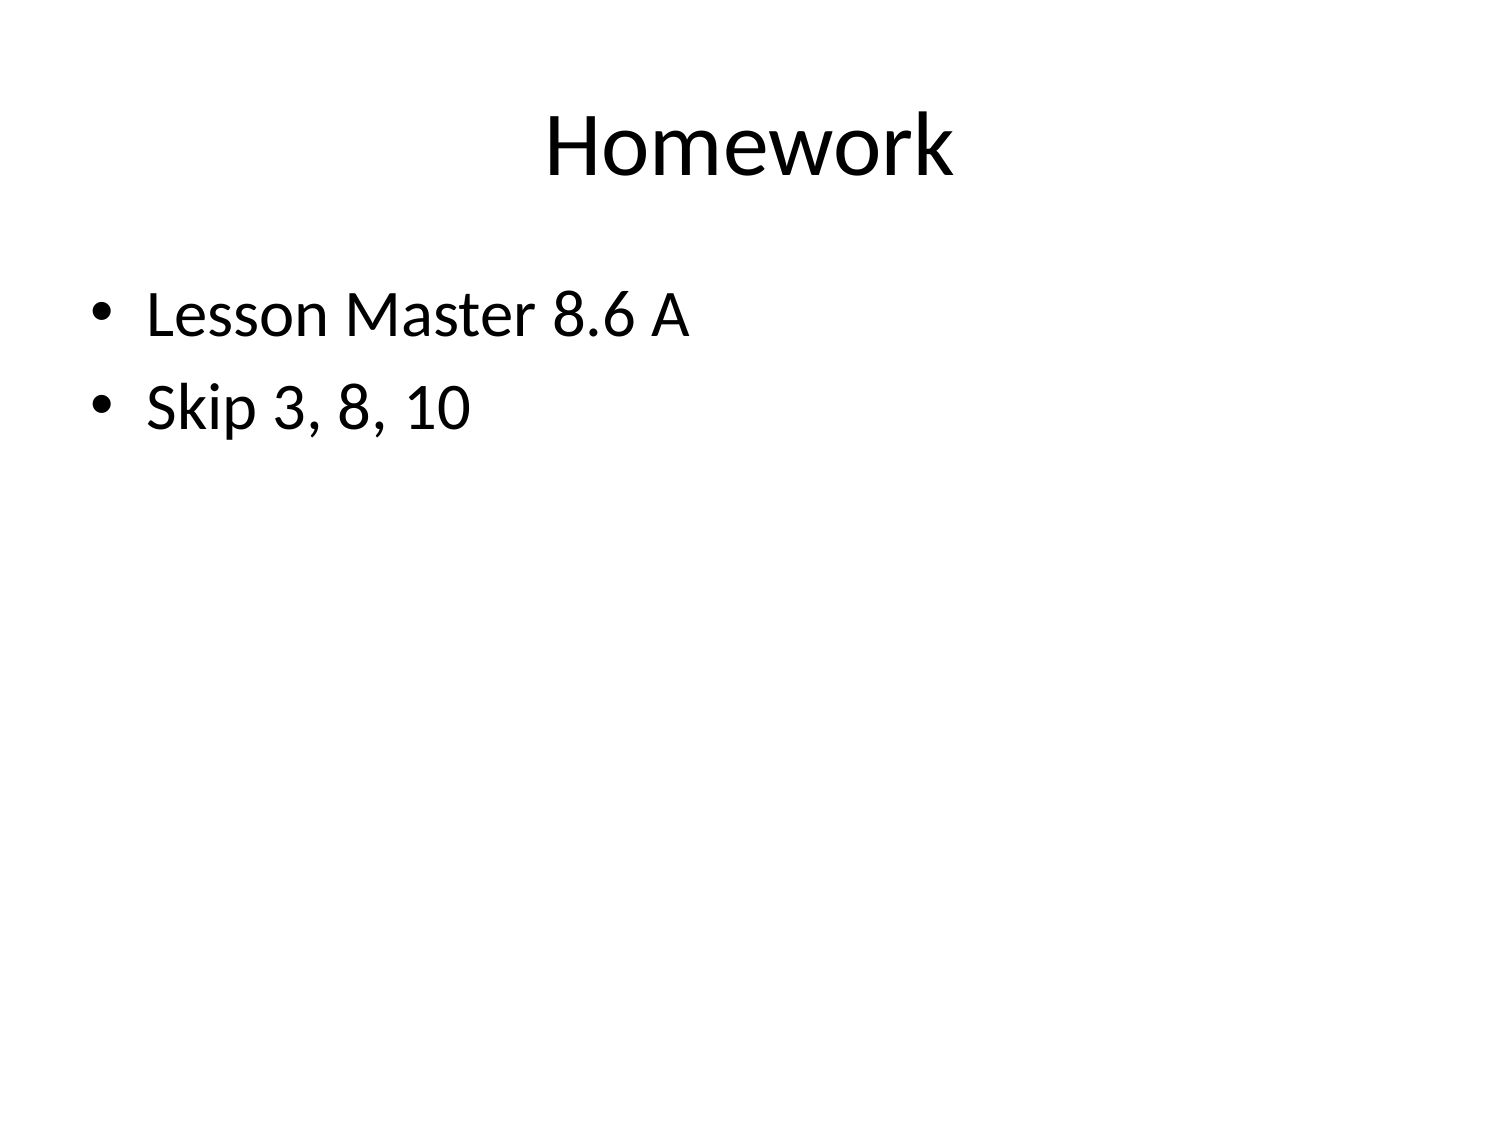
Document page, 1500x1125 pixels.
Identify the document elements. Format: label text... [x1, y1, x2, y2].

title Homework [75, 45, 1425, 233]
list Lesson Master 8.6 A Skip 3, 8, 10 [75, 262, 1425, 1005]
